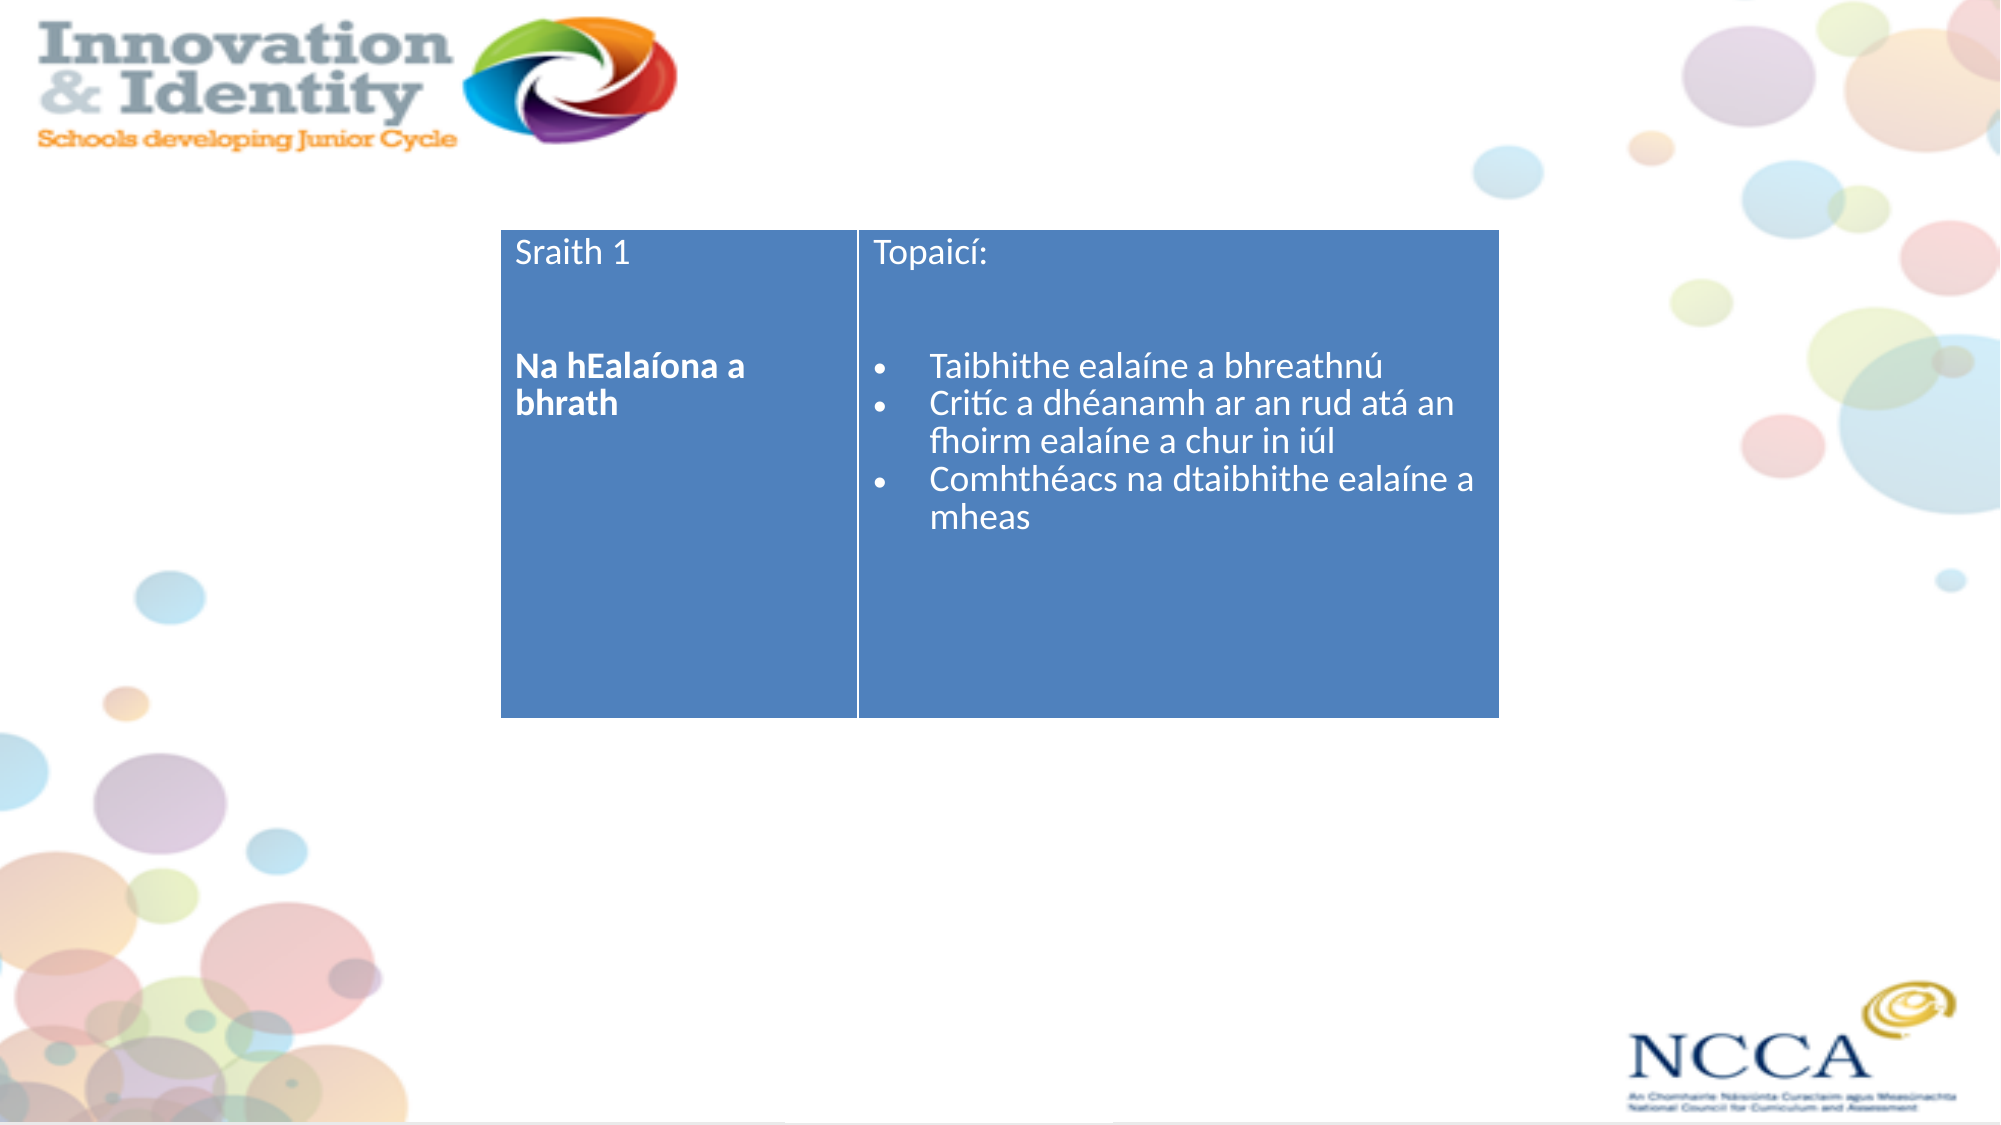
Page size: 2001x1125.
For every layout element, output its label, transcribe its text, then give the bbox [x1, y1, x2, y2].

picture [0, 0, 2001, 1125]
table_header Topaicí: Taibhithe ealaíne a bhreathnú Critíc a dhéanamh ar an rud atá an fhoirm ealaíne a chur in iúl Comhthéacs na dtaibhithe ealaíne a mheas [859, 230, 1499, 718]
table_header Sraith 1 Na hEalaíona a bhrath [501, 230, 857, 718]
